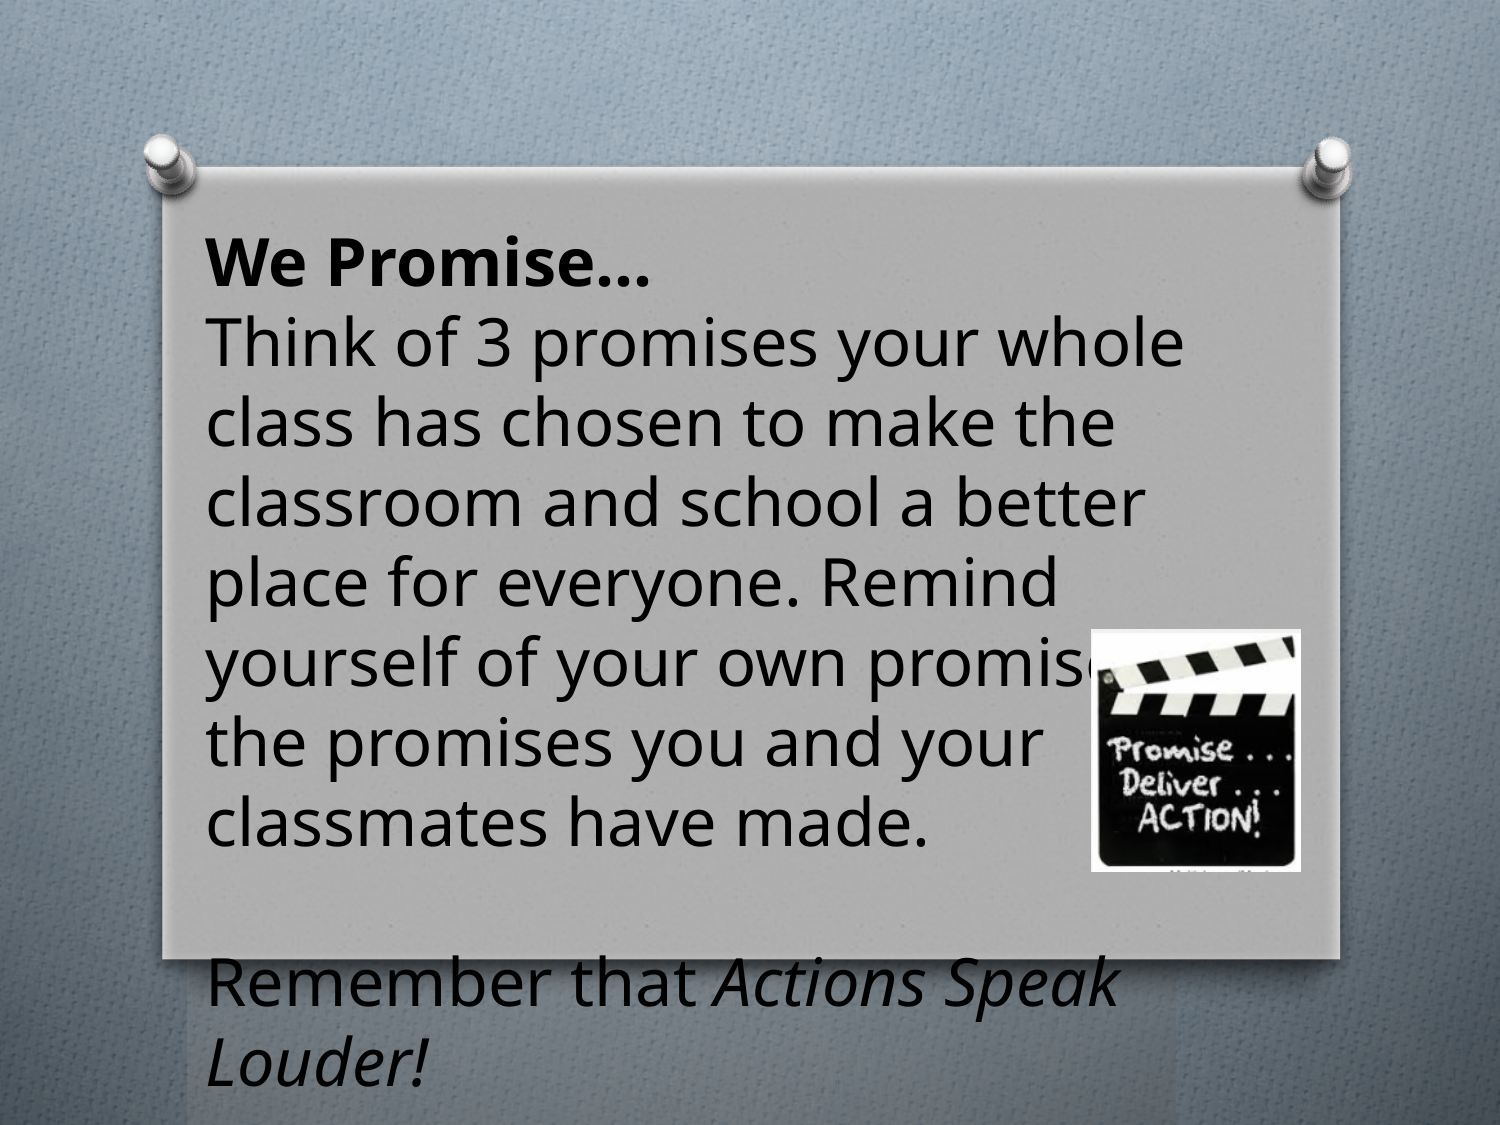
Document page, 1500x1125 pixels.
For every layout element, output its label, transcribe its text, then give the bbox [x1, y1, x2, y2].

text_box We Promise... Think of 3 promises your whole class has chosen to make the classroom and school a better place for everyone. Remind yourself of your own promises and the promises you and your classmates have made. Remember that Actions Speak Louder! [190, 212, 1318, 1107]
picture [1274, 109, 1396, 227]
picture [1091, 628, 1301, 872]
picture [112, 100, 235, 221]
